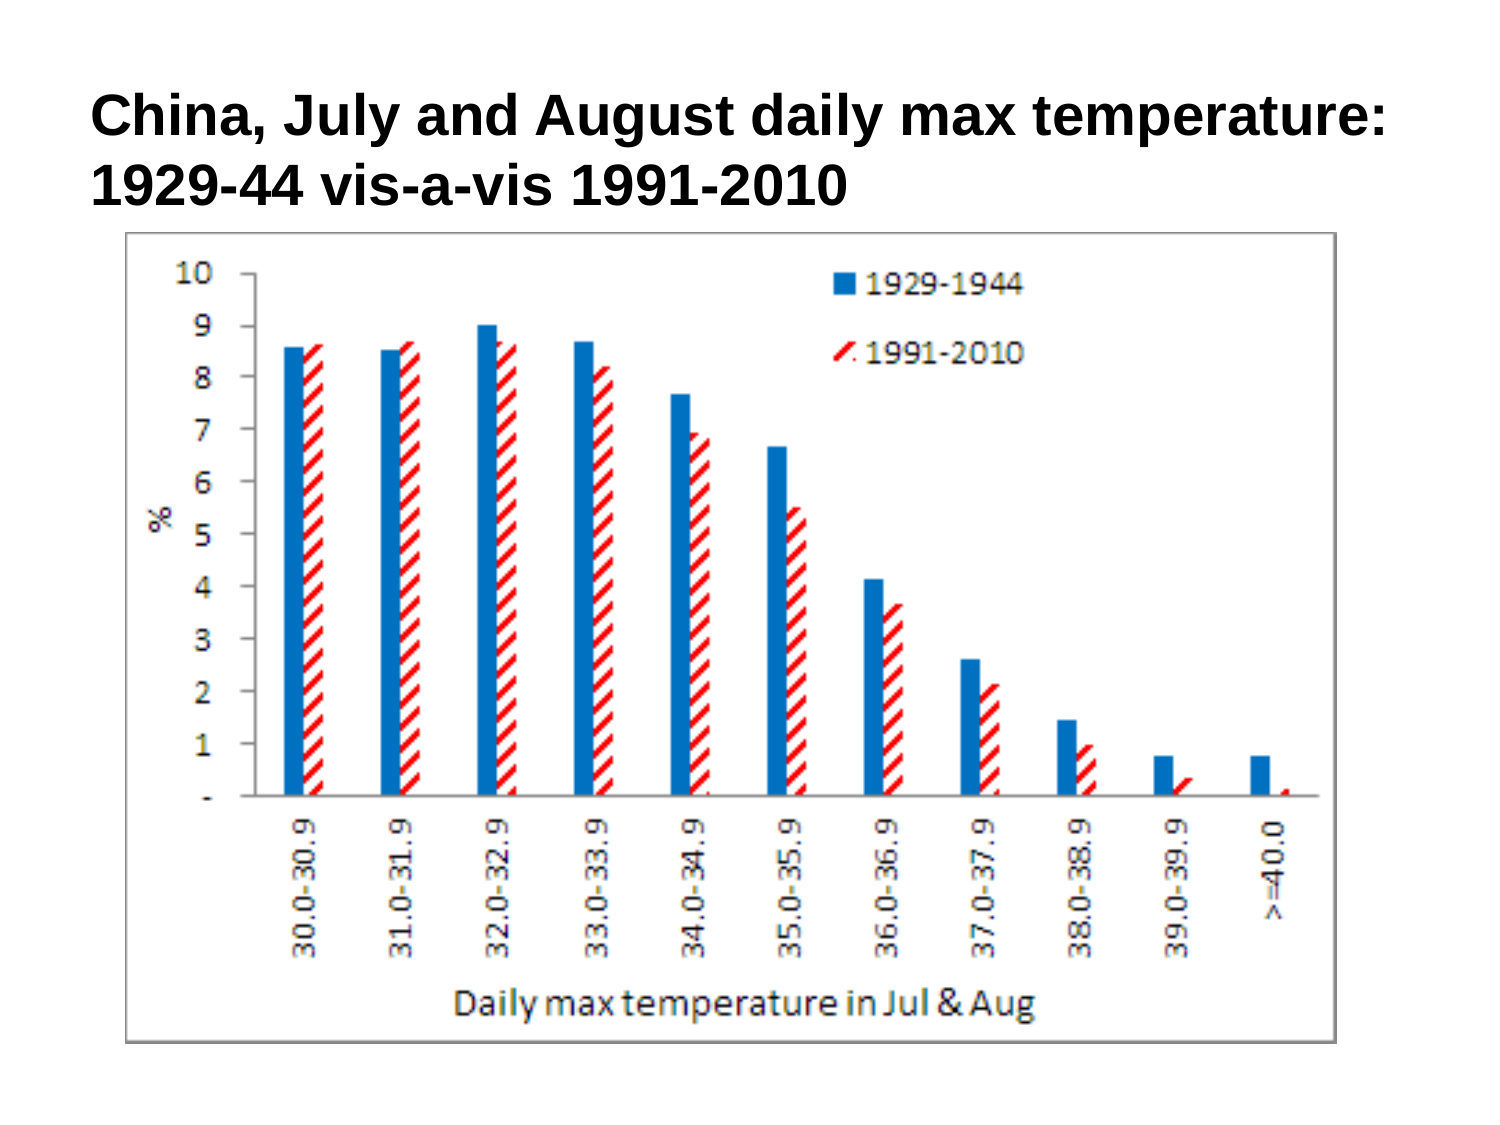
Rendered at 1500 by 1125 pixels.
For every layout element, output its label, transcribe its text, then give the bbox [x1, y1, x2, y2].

picture [124, 232, 1337, 1045]
title China, July and August daily max temperature: 1929-44 vis-a-vis 1991-2010 [75, 45, 1425, 233]
